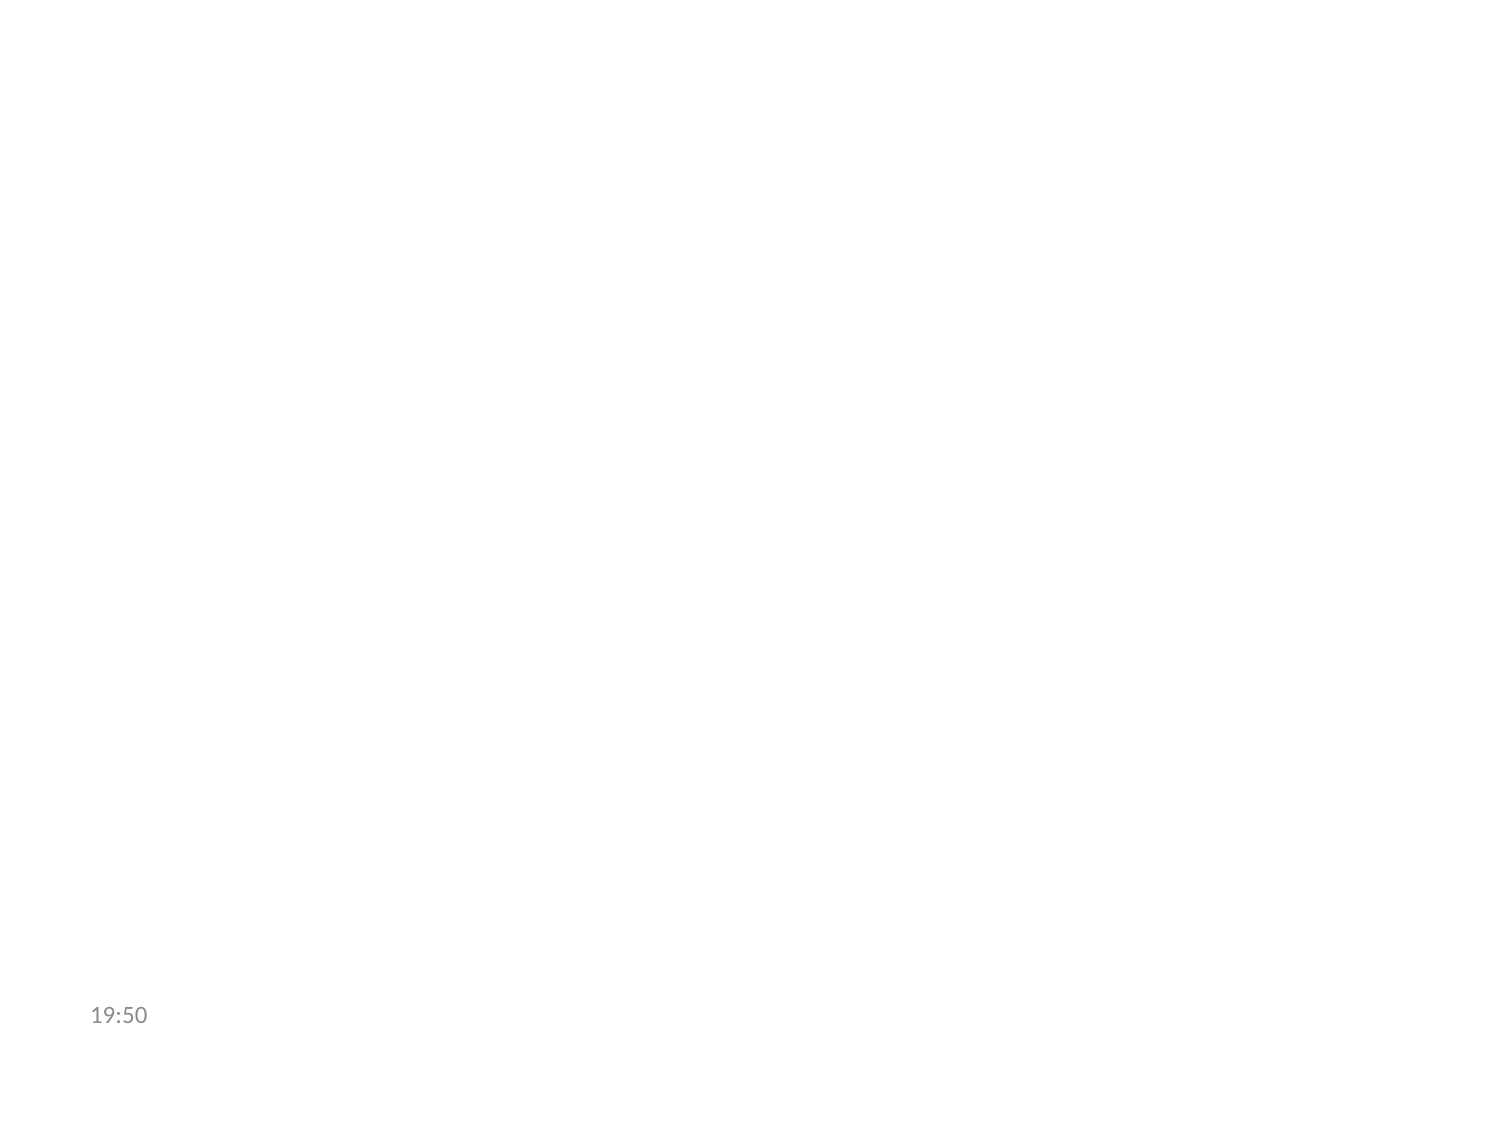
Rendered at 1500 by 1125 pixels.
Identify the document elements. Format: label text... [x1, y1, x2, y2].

text_box 15:35 [75, 983, 425, 1044]
